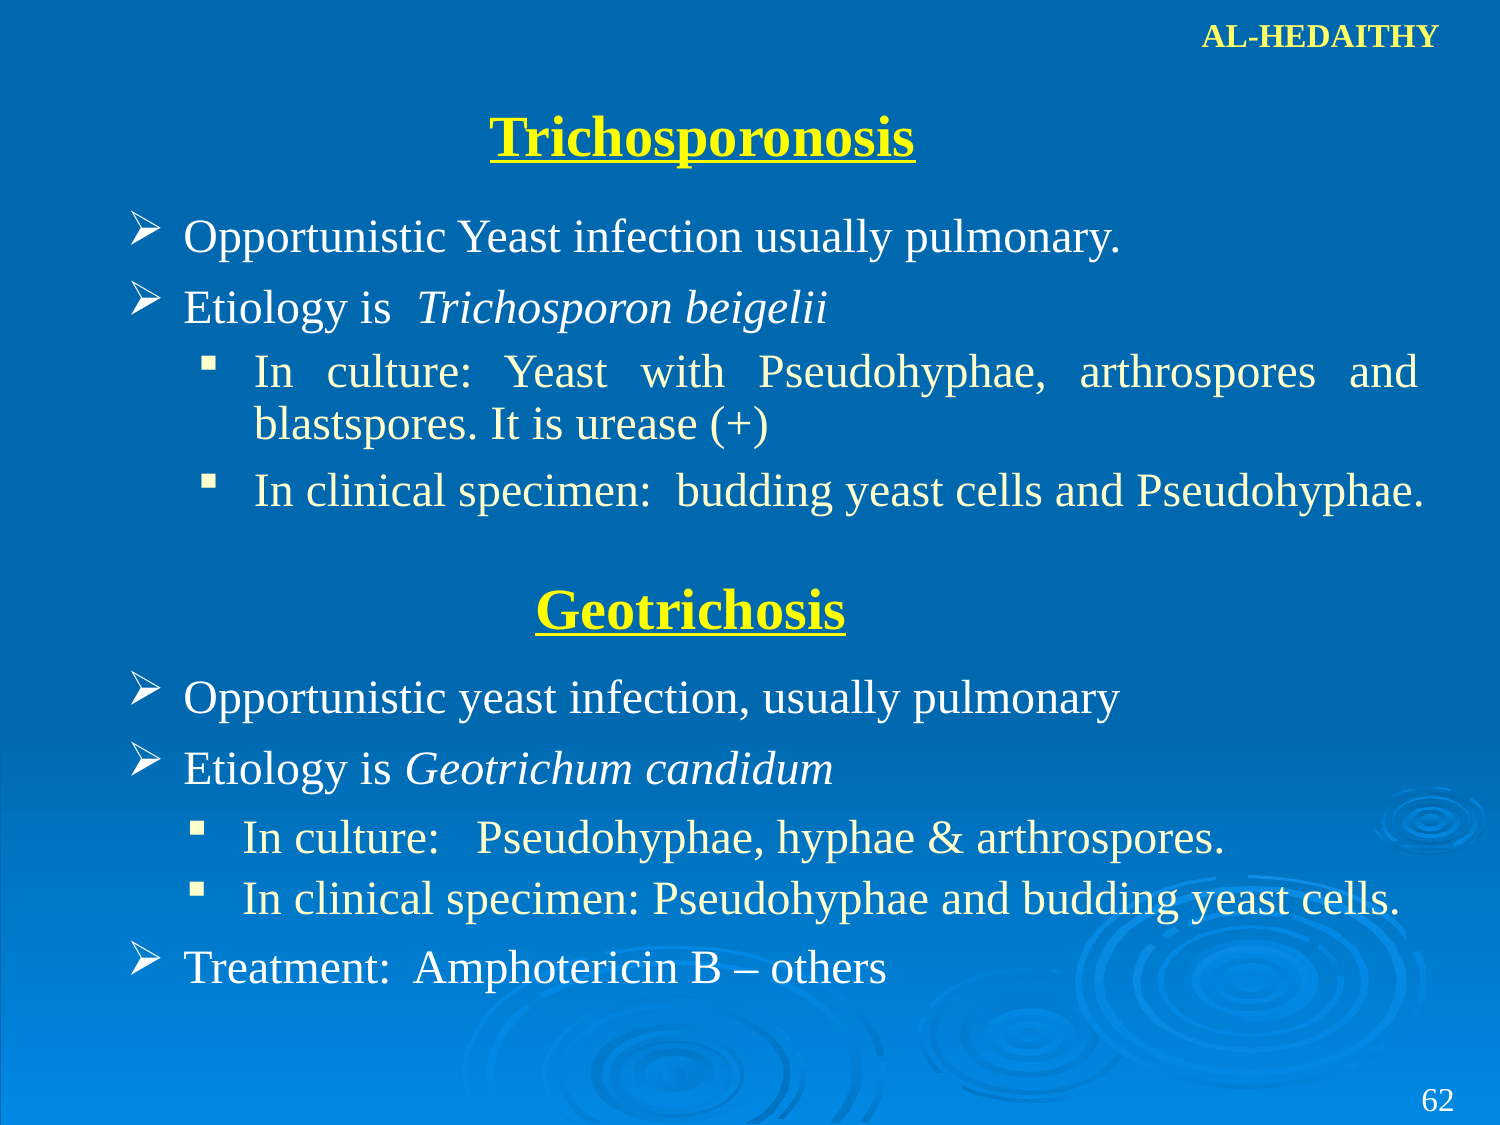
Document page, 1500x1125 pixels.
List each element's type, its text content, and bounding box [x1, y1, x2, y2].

text_box In culture: Pseudohyphae, hyphae & arthrospores. [171, 809, 1412, 870]
text_box Opportunistic Yeast infection usually pulmonary. [112, 197, 1400, 268]
text_box Opportunistic yeast infection, usually pulmonary [112, 658, 1282, 728]
text_box 62 [1370, 1070, 1500, 1125]
text_box Treatment: Amphotericin B – others [112, 927, 1176, 1001]
text_box Trichosporonosis [242, 90, 1164, 176]
text_box In clinical specimen: budding yeast cells and Pseudohyphae. [183, 457, 1500, 524]
text_box Etiology is Geotrichum candidum [112, 728, 1424, 802]
text_box Geotrichosis [230, 563, 1152, 649]
text_box In culture: Yeast with Pseudohyphae, arthrospores and blastspores. It is urease (+) [183, 338, 1436, 457]
text_box In clinical specimen: Pseudohyphae and budding yeast cells. [171, 870, 1459, 932]
text_box AL-HEDAITHY [1186, 7, 1471, 62]
text_box Etiology is Trichosporon beigelii [112, 268, 1500, 341]
